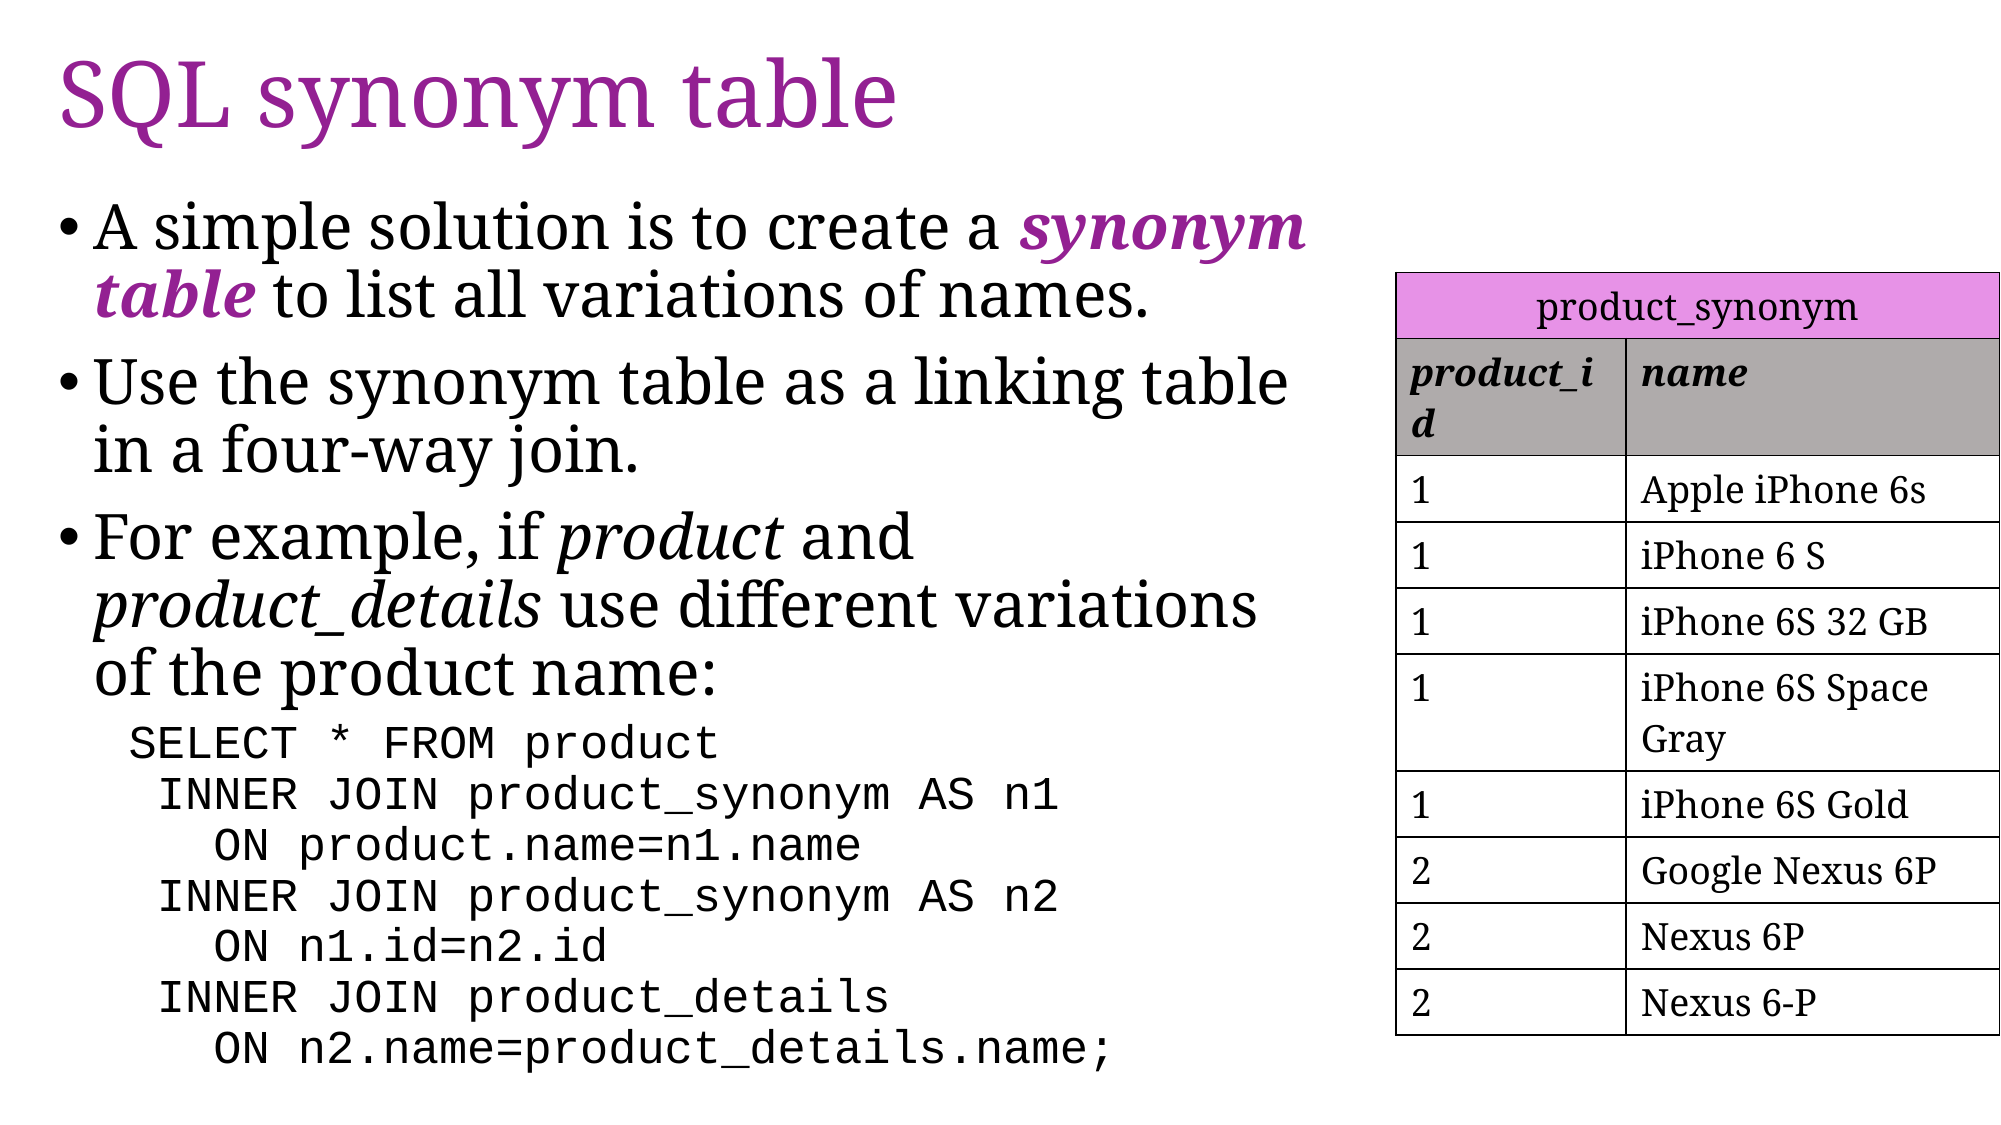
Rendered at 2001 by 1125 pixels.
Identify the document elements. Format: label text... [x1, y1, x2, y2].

table_cell iPhone 6S Gold [1627, 772, 1999, 836]
table_cell 1 [1397, 456, 1625, 521]
table_cell Nexus 6P [1627, 904, 1999, 968]
table_cell Apple iPhone 6s [1627, 456, 1999, 521]
title SQL synonym table [43, 25, 1953, 171]
table_cell iPhone 6 S [1627, 523, 1999, 587]
table_cell 2 [1397, 838, 1625, 902]
table_cell 1 [1397, 523, 1625, 587]
table_cell iPhone 6S Space Gray [1627, 655, 1999, 770]
list A simple solution is to create a synonym table to list all variations of names. Use the synonym table as a linking table in a four-way join. For example, if product and product_details use different variations of the product name: SELECT * FROM product INNER JOIN product_synonym AS n1 ON product.name=n1.name INNER JOIN product_synonym AS n2 ON n1.id=n2.id INNER JOIN product_details ON n2.name=product_details.name; [43, 188, 1333, 1106]
table_cell 2 [1397, 904, 1625, 968]
table_cell 1 [1397, 655, 1625, 770]
table_cell 2 [1397, 970, 1625, 1034]
table_cell name [1627, 339, 1999, 455]
table_cell 1 [1397, 772, 1625, 836]
table_cell iPhone 6S 32 GB [1627, 589, 1999, 653]
table_cell Nexus 6-P [1627, 970, 1999, 1034]
table_cell Google Nexus 6P [1627, 838, 1999, 902]
table_header product_synonym [1397, 273, 1999, 338]
table_cell 1 [1397, 589, 1625, 653]
table_cell product_id [1397, 339, 1625, 455]
